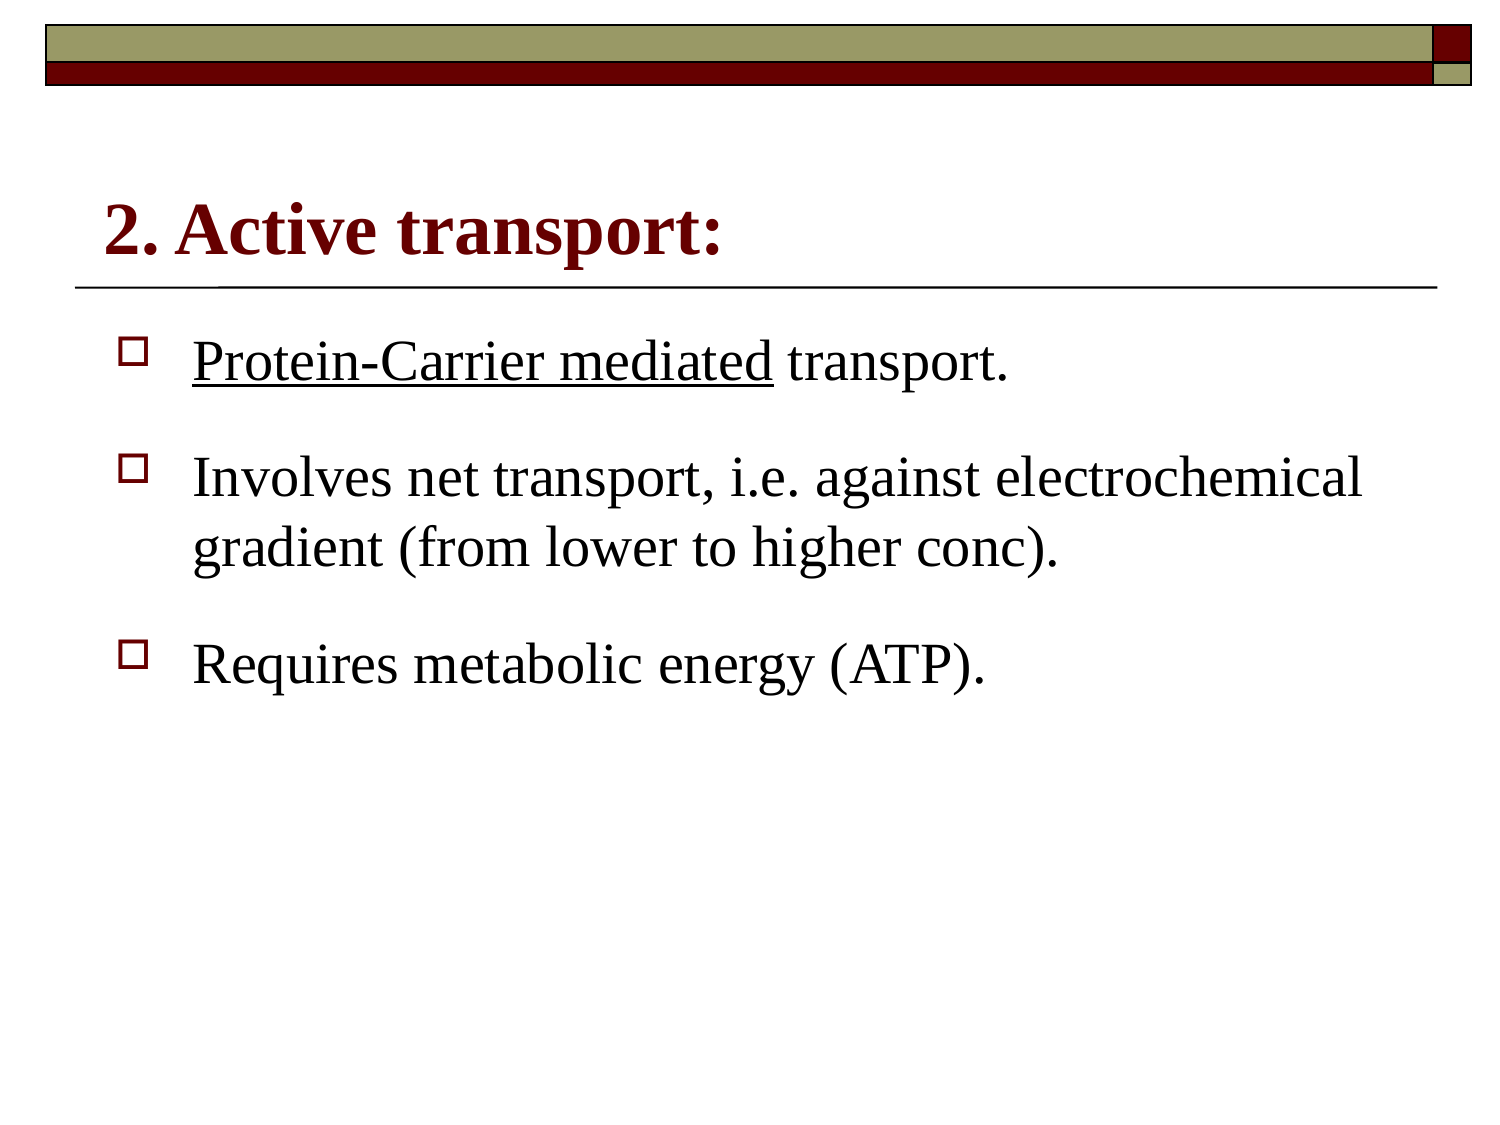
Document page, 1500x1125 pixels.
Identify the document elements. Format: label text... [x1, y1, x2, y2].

title 2. Active transport: [88, 42, 1400, 278]
list Protein-Carrier mediated transport. Involves net transport, i.e. against electrochemical gradient (from lower to higher conc). Requires metabolic energy (ATP). [100, 314, 1436, 1049]
